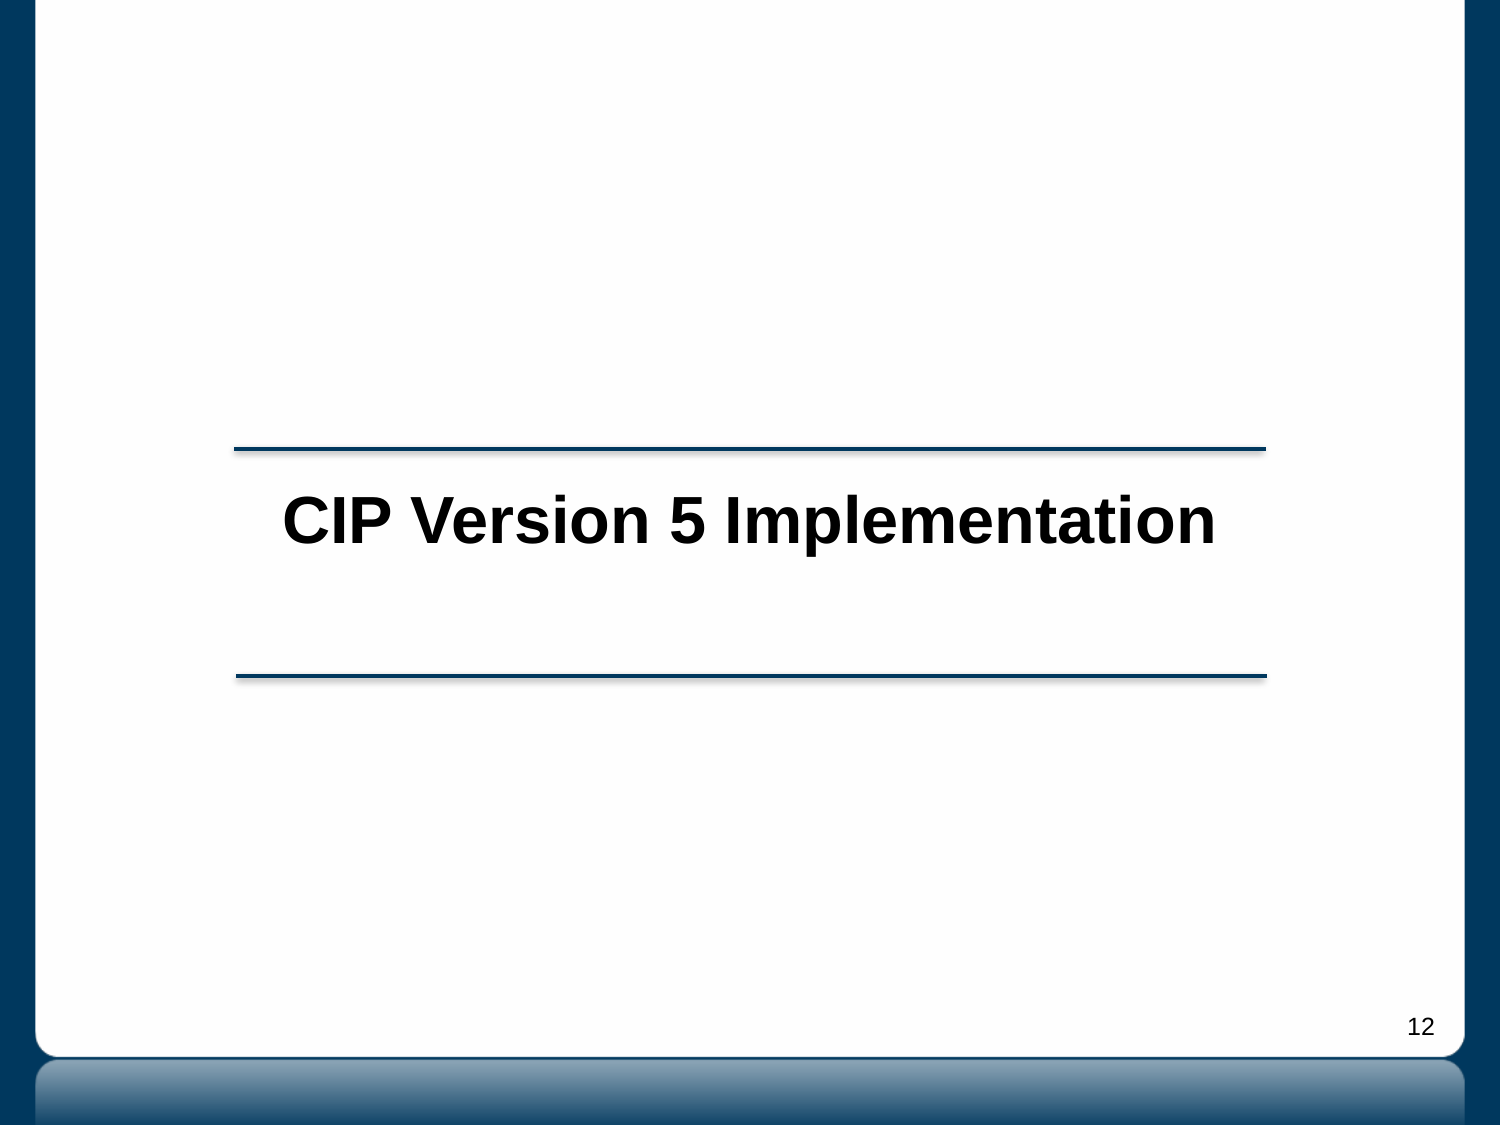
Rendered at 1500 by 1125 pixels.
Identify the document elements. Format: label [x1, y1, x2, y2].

text_box [212, 448, 1288, 677]
picture [35, 0, 1465, 1125]
